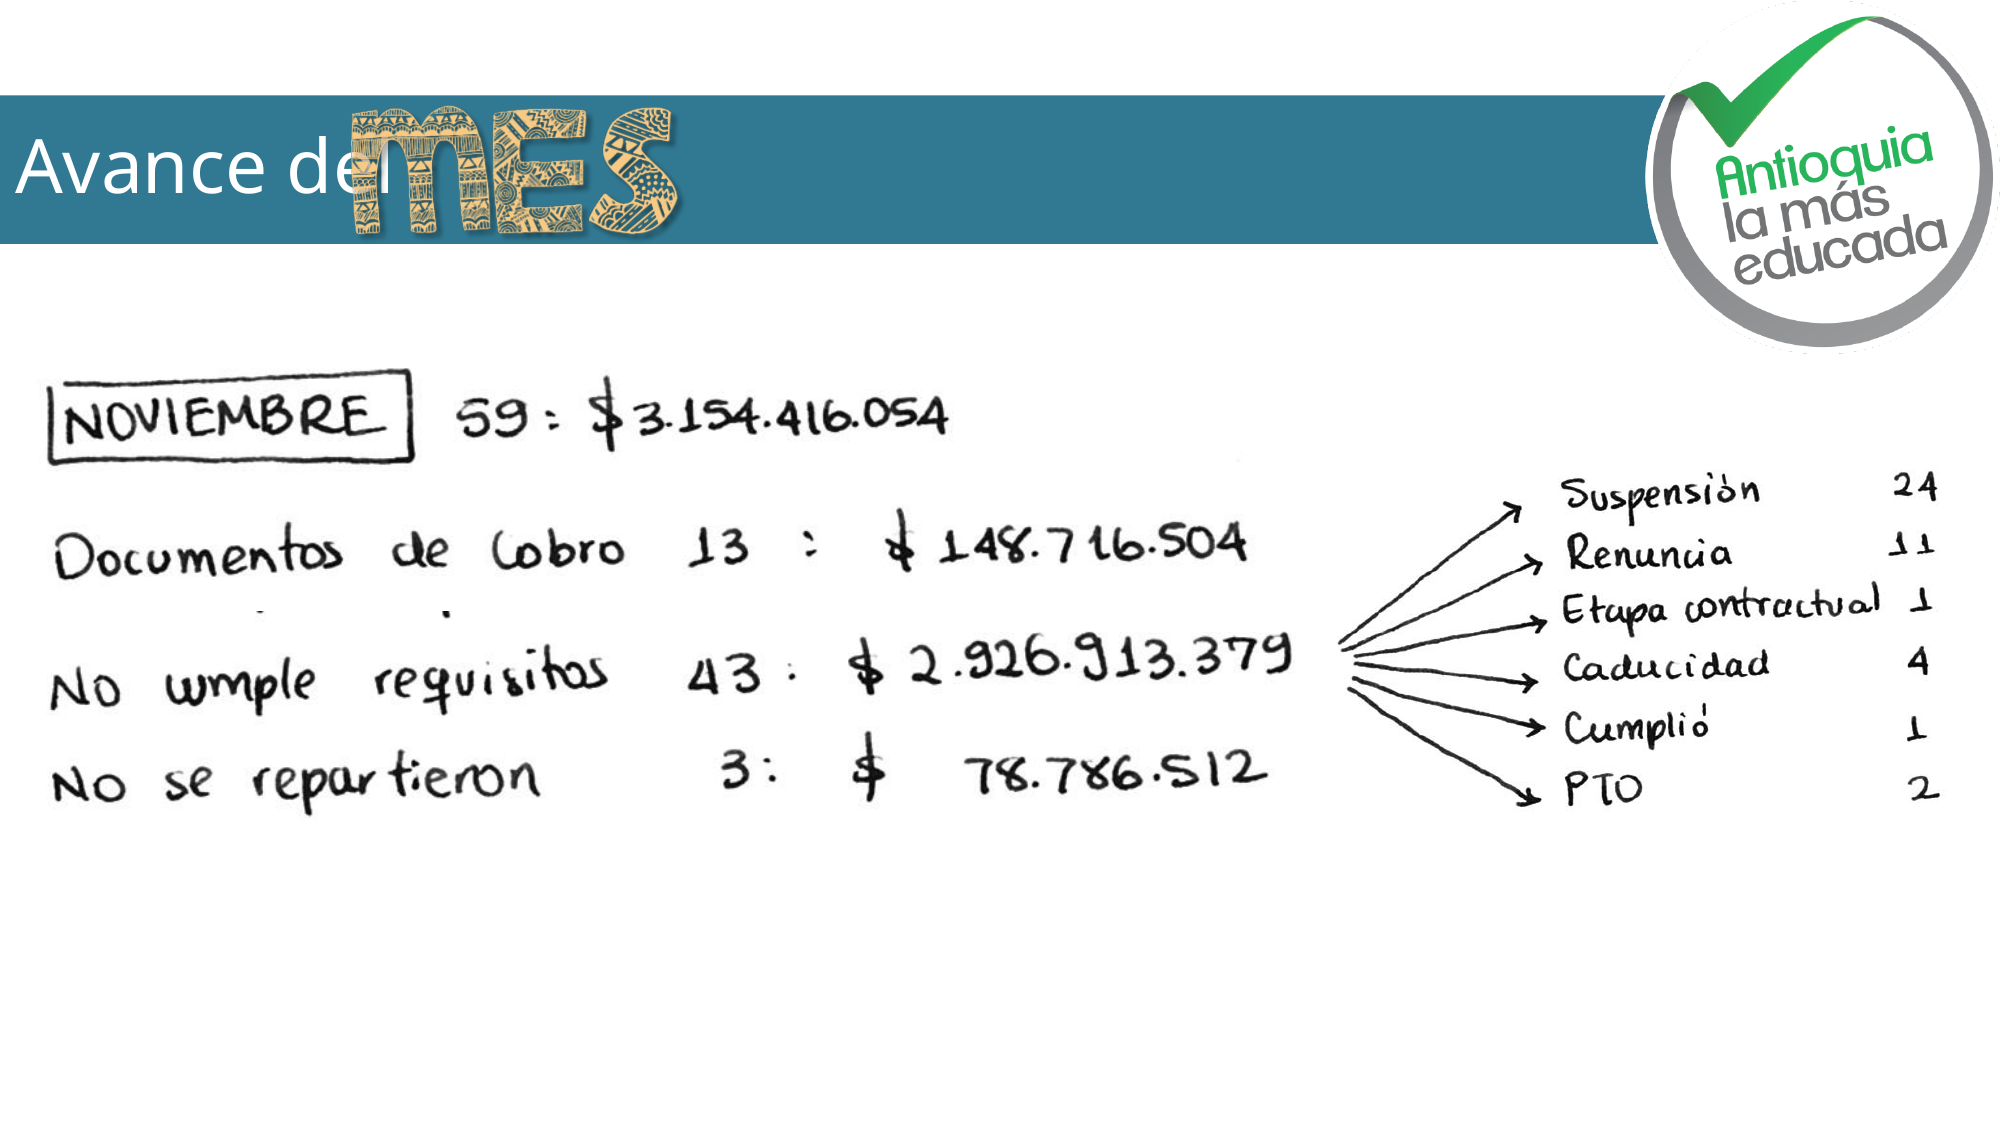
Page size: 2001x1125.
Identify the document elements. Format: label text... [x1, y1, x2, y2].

text_box Avance del [801, 95, 1645, 244]
picture [1645, 0, 2000, 354]
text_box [22, 358, 1340, 819]
text_box Avance del [0, 95, 238, 244]
picture [1326, 358, 1965, 819]
picture [238, 0, 801, 358]
